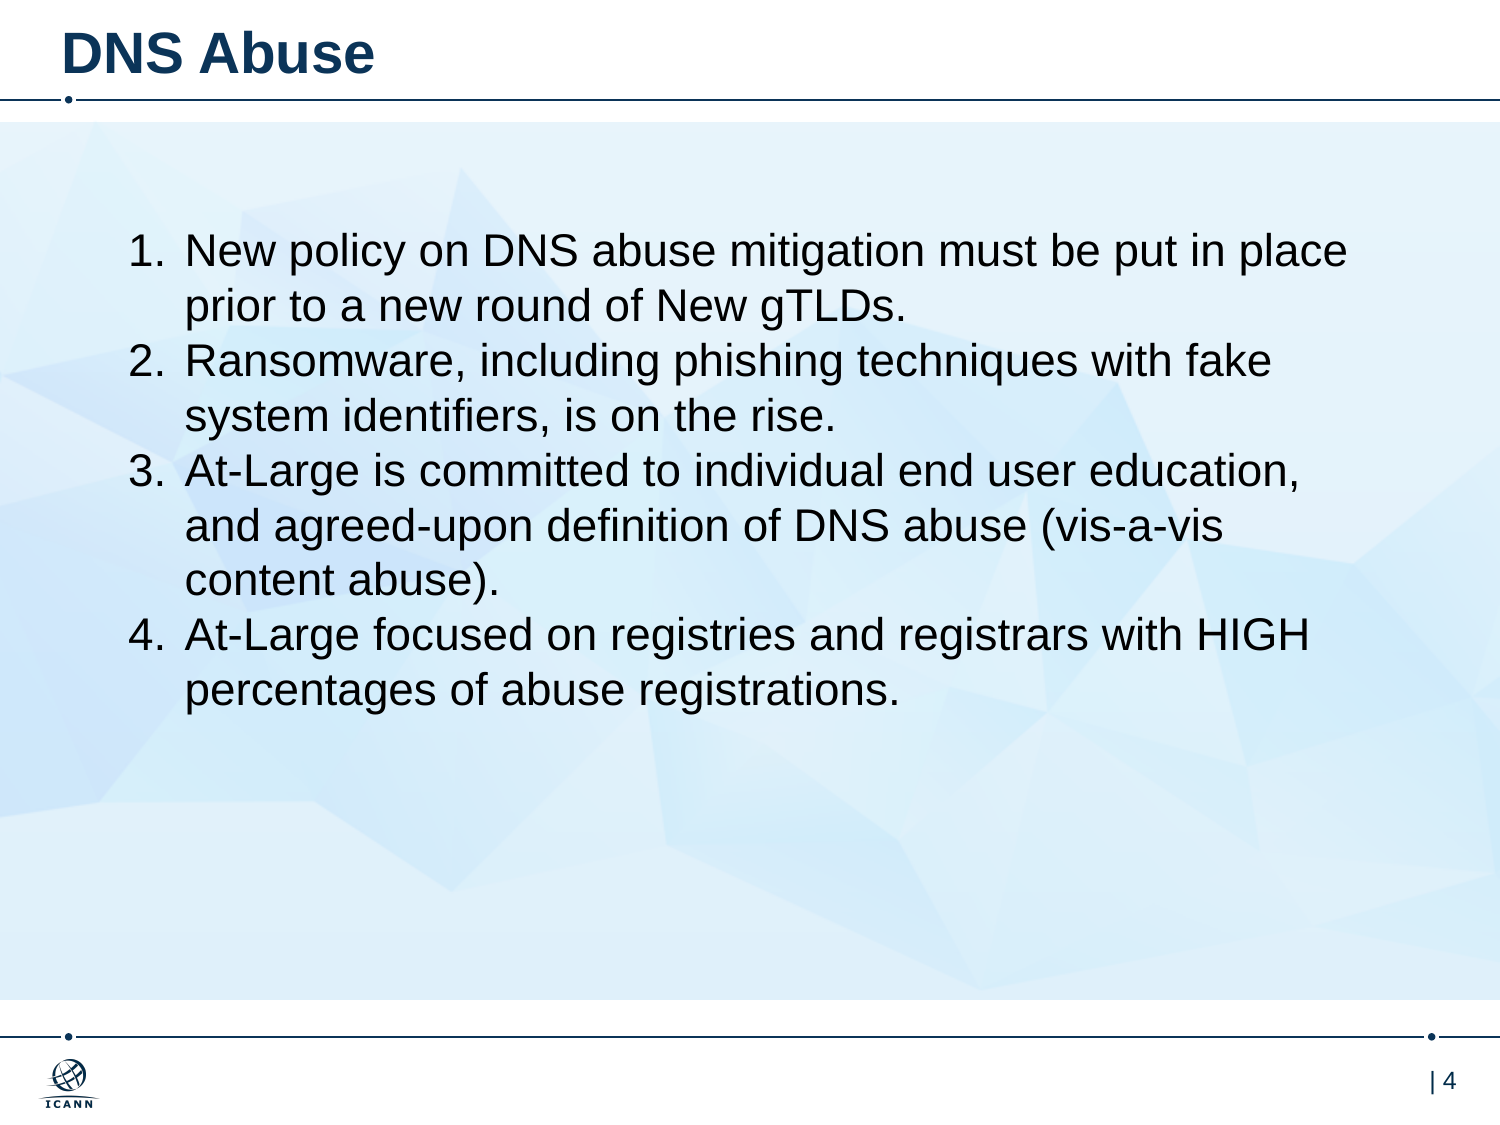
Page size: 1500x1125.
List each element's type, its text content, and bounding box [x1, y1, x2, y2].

text_box New policy on DNS abuse mitigation must be put in place prior to a new round of New gTLDs. Ransomware, including phishing techniques with fake system identifiers, is on the rise. At-Large is committed to individual end user education, and agreed-upon definition of DNS abuse (vis-a-vis content abuse). At-Large focused on registries and registrars with HIGH percentages of abuse registrations. [113, 212, 1399, 723]
picture [0, 0, 1500, 122]
picture [0, 1000, 1500, 1125]
title DNS Abuse [61, 7, 1376, 82]
